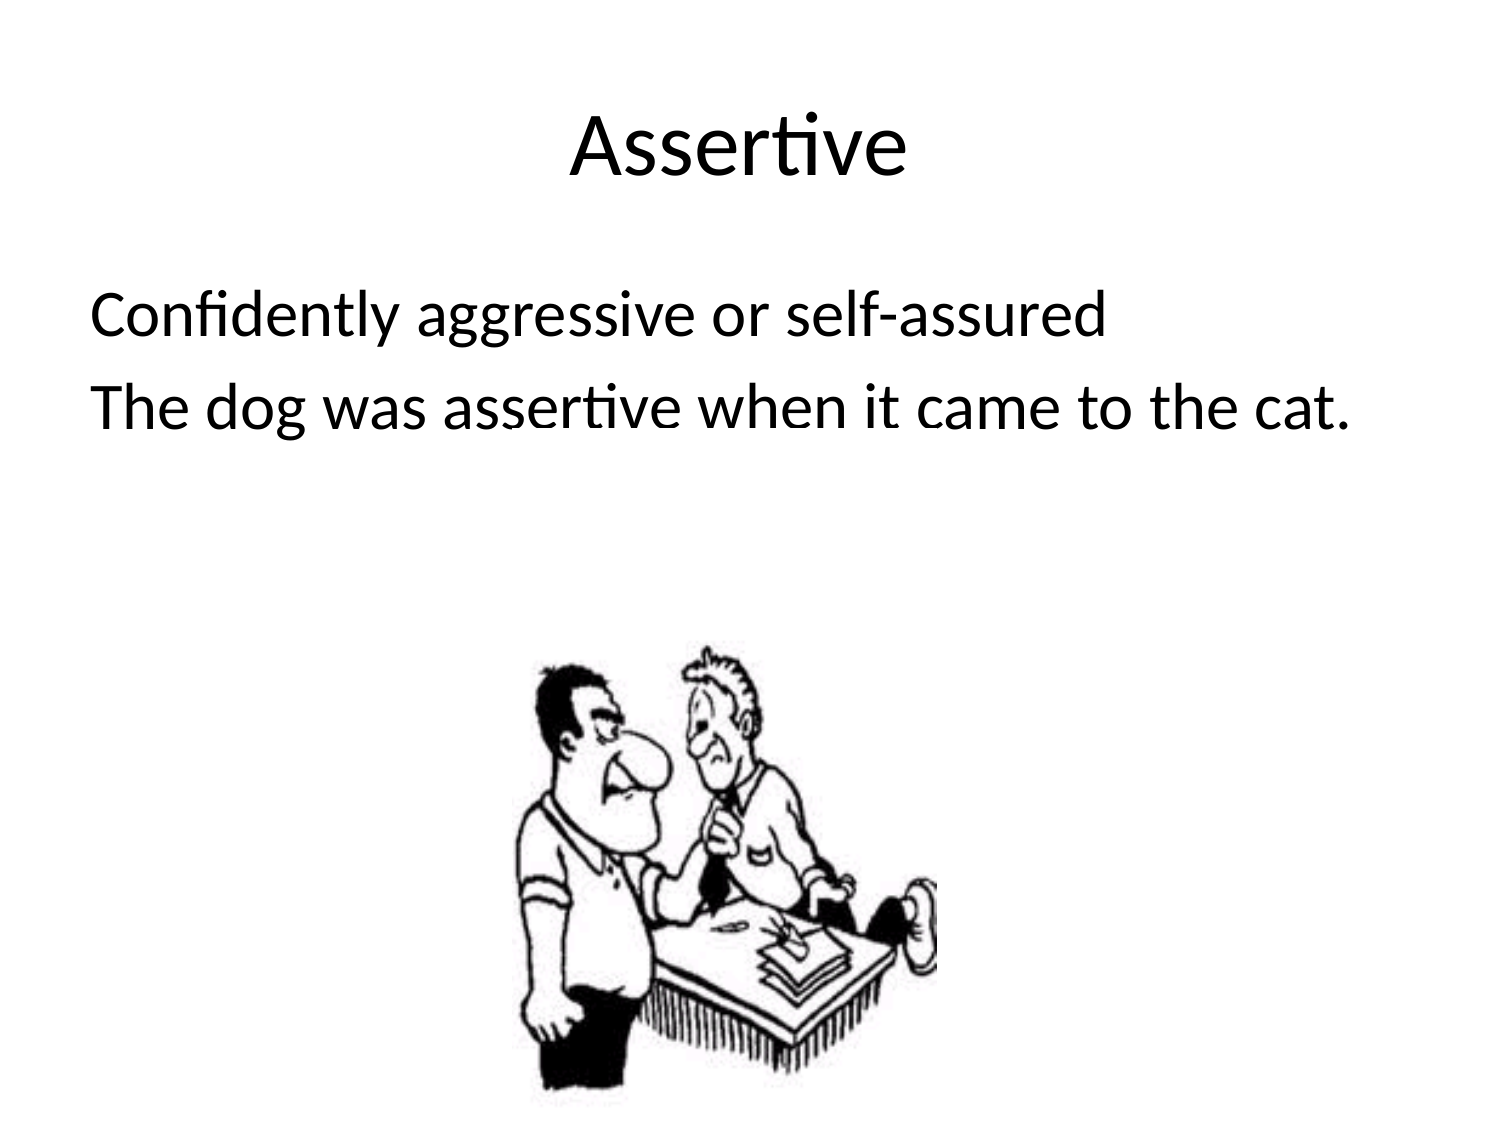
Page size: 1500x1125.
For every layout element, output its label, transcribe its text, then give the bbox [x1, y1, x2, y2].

title Assertive [75, 45, 1425, 233]
picture [512, 428, 937, 1125]
list Confidently aggressive or self-assured The dog was assertive when it came to the cat. [75, 262, 1425, 1005]
